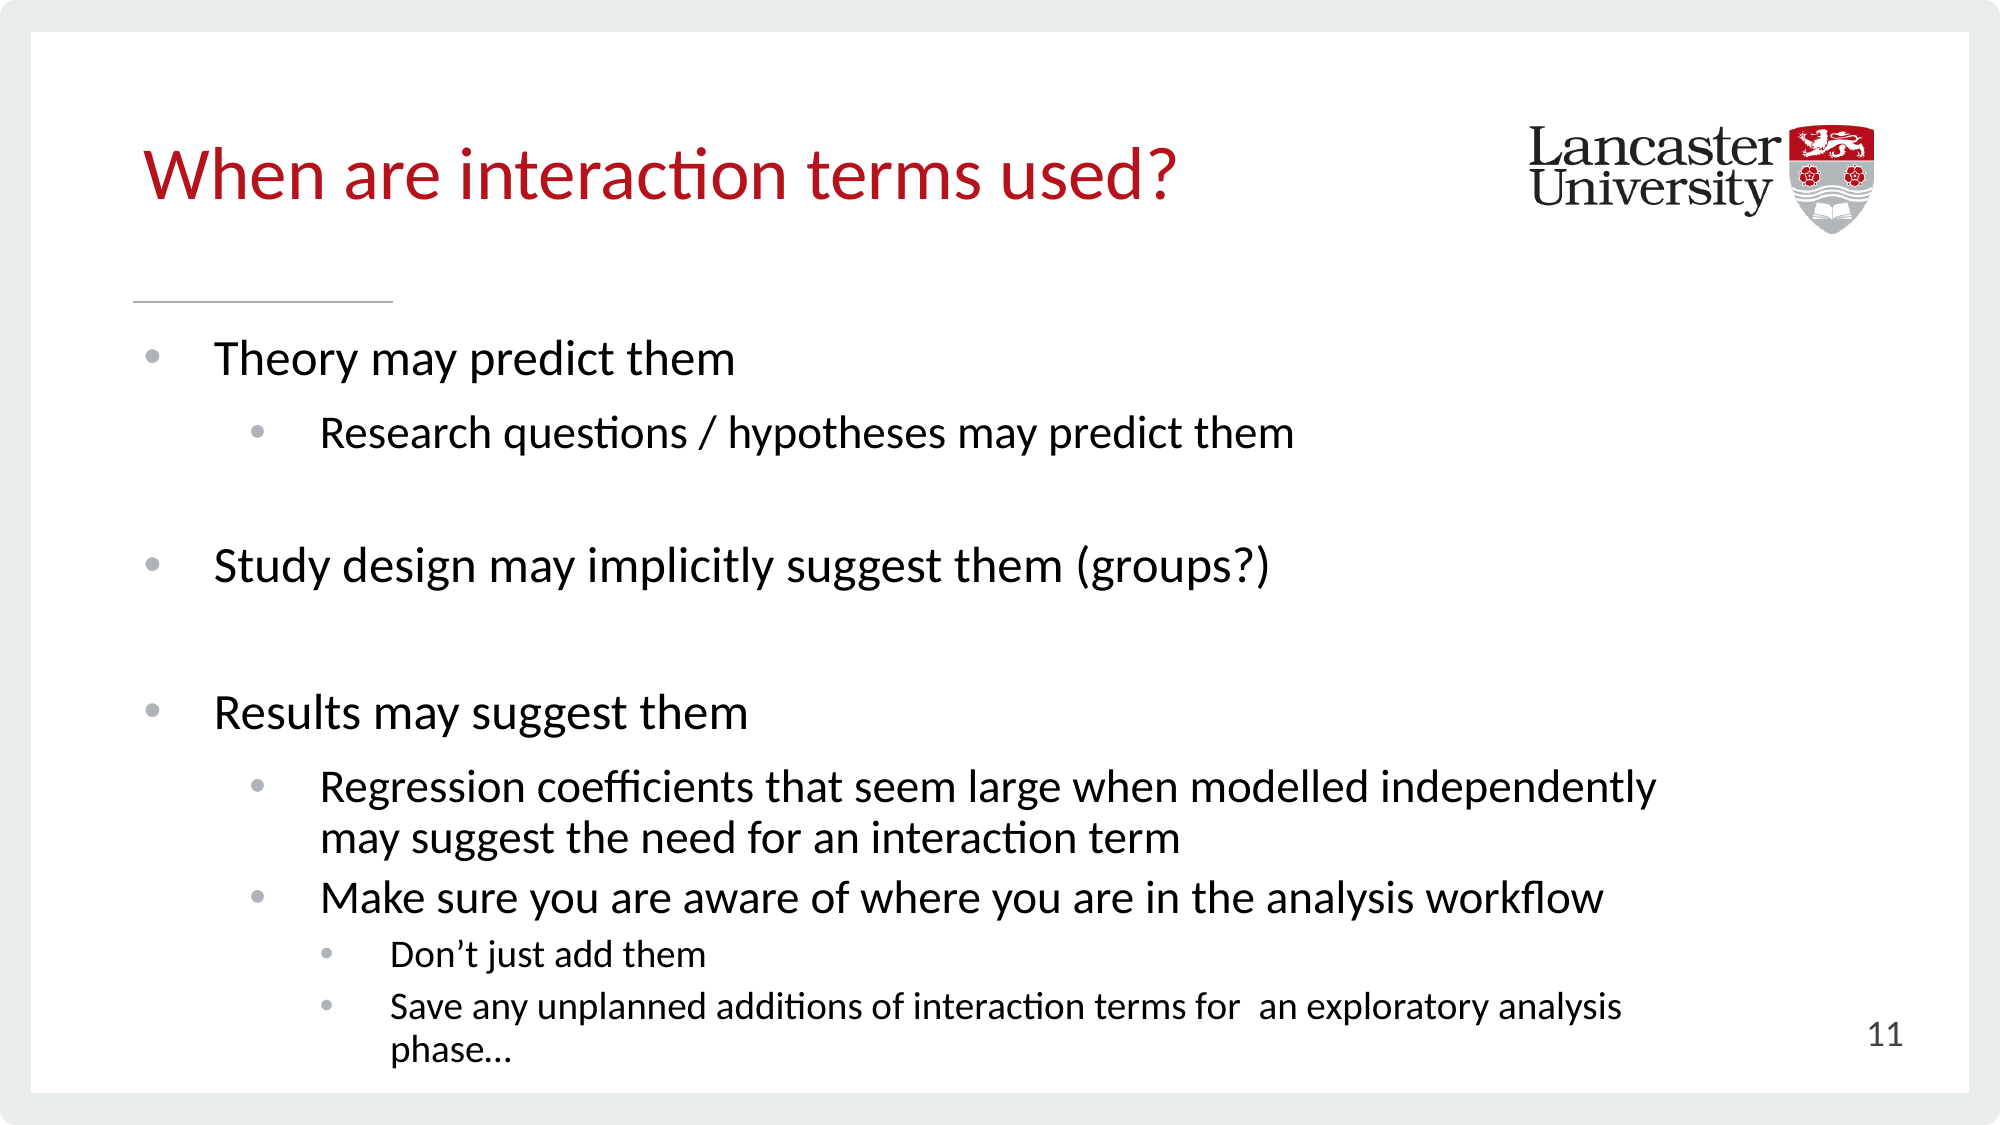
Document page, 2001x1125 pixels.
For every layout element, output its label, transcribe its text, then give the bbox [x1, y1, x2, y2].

slide_number 11 [1468, 1001, 1919, 1061]
list Theory may predict them Research questions / hypotheses may predict them Study design may implicitly suggest them (groups?) Results may suggest them Regression coefficients that seem large when modelled independently may suggest the need for an interaction term Make sure you are aware of where you are in the analysis workflow Don’t just add them Save any unplanned additions of interaction terms for an exploratory analysis phase… [128, 324, 1727, 1084]
title When are interaction terms used? [128, 78, 1448, 279]
